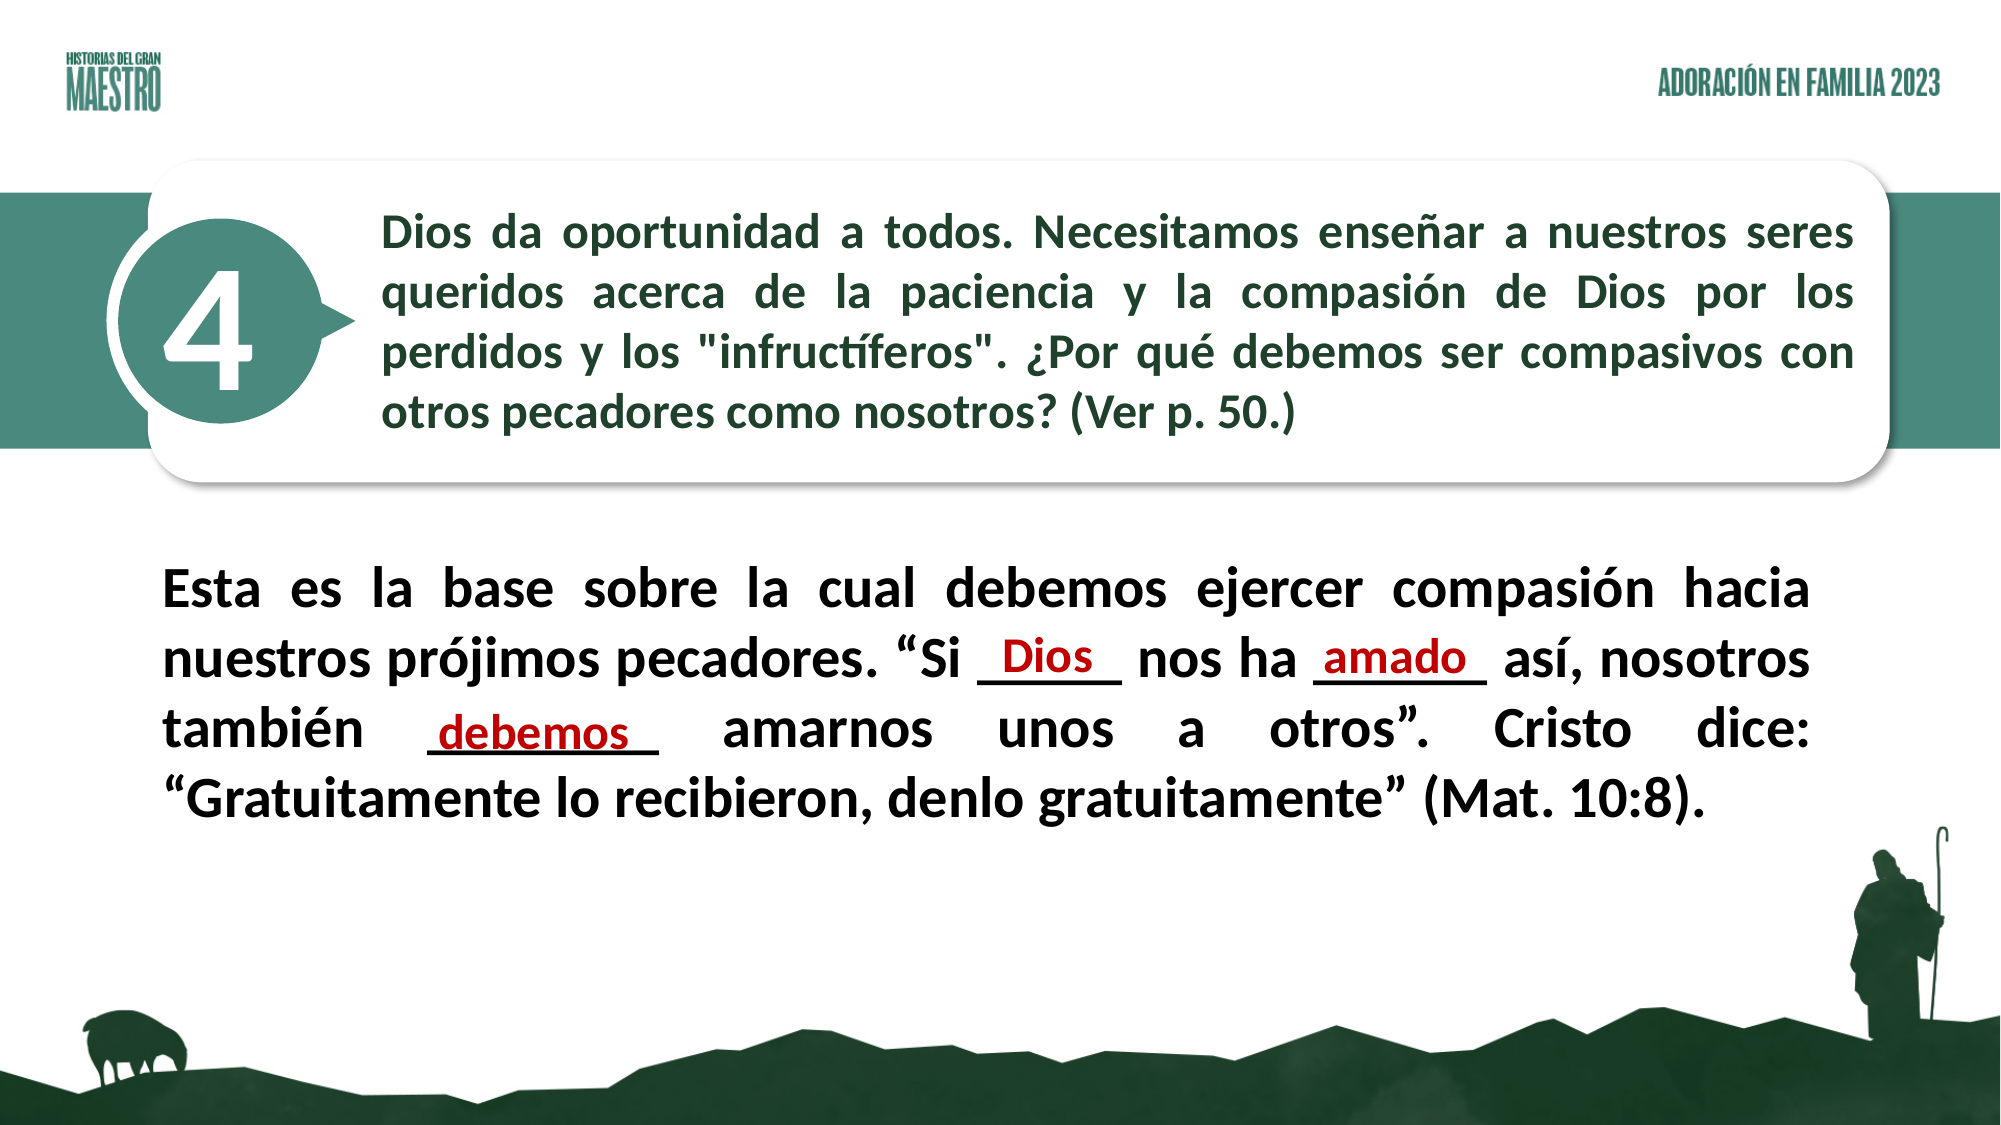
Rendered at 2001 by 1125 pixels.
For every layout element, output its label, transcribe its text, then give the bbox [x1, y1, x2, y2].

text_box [0, 160, 2000, 483]
picture [0, 0, 2001, 1125]
text_box amado [1309, 616, 1598, 692]
text_box Dios [987, 614, 1153, 690]
text_box debemos [423, 692, 712, 768]
text_box Esta es la base sobre la cual debemos ejercer compasión hacia nuestros prójimos pecadores. “Si _____ nos ha ______ así, nosotros también ________ amarnos unos a otros”. Cristo dice: “Gratuitamente lo recibieron, denlo gratuitamente” (Mat. 10:8). [147, 541, 1828, 837]
